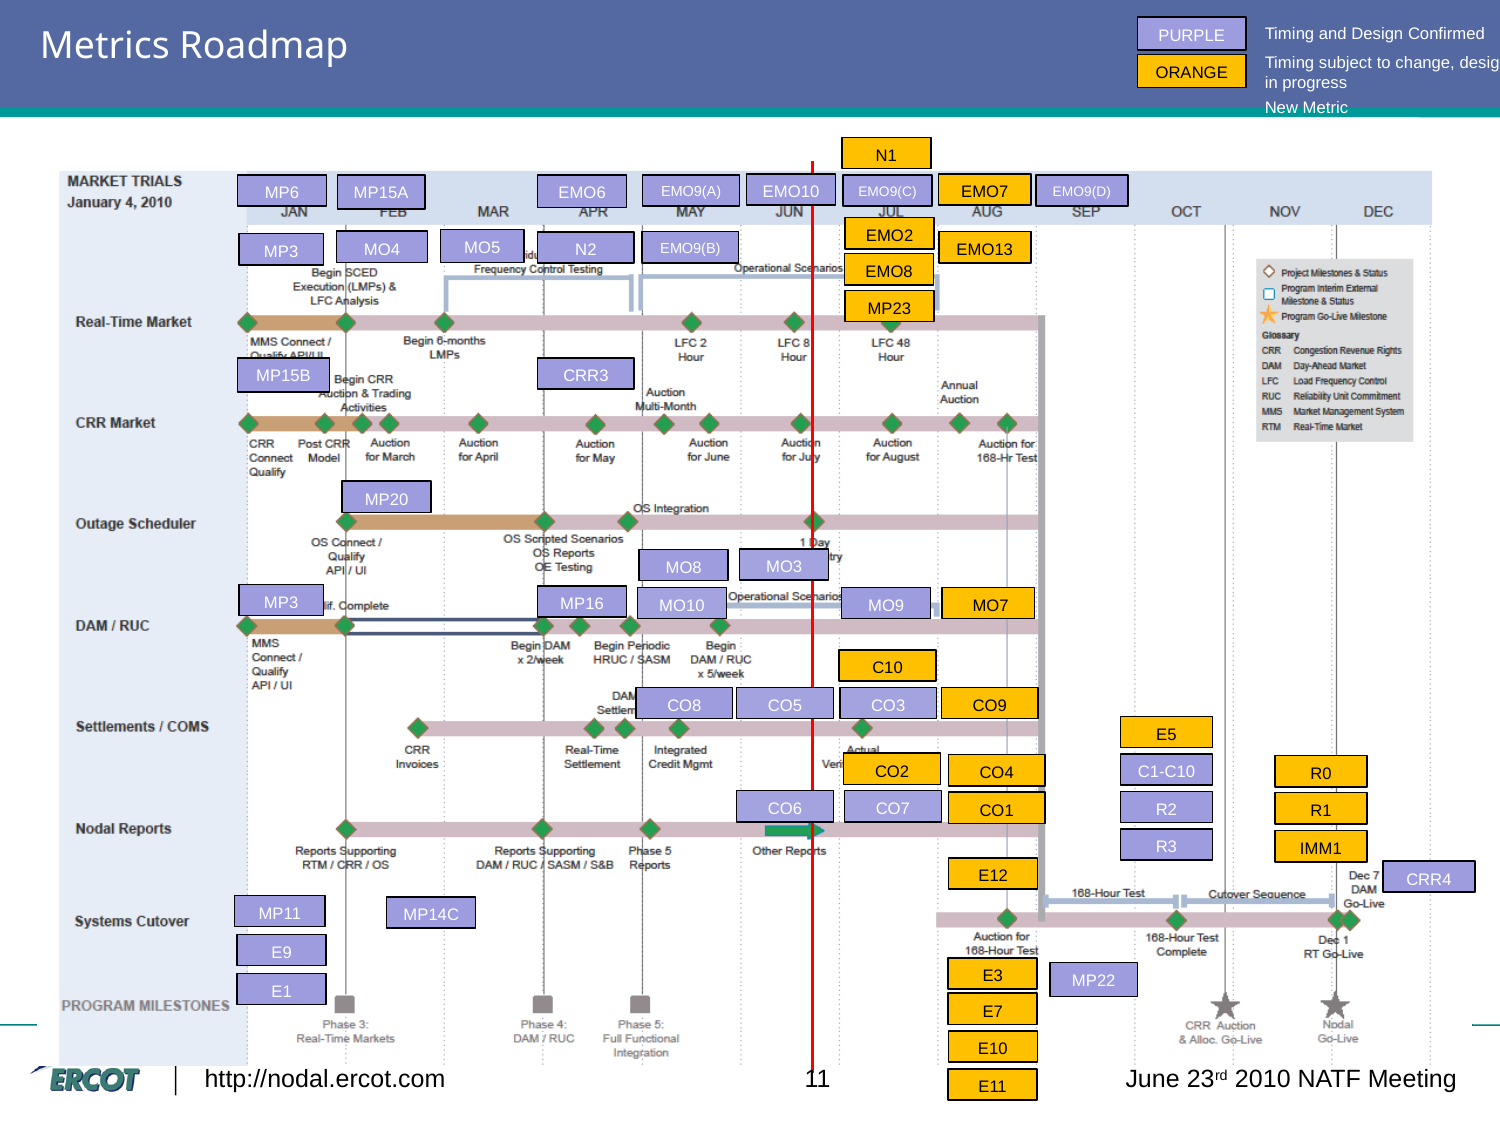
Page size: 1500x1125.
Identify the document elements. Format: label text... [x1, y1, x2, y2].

title Metrics Roadmap [24, 0, 1500, 87]
picture [24, 1041, 145, 1107]
text_box E11 [948, 1074, 1038, 1100]
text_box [37, 137, 1472, 1066]
text_box Timing and Design Confirmed [1250, 15, 1500, 44]
text_box ORANGE [1137, 54, 1247, 88]
text_box PURPLE [1137, 17, 1247, 50]
text_box New Metric [1250, 89, 1500, 125]
text_box Timing subject to change, design in progress [1250, 44, 1500, 89]
footer http://nodal.ercot.com 11 June 23rd 2010 NATF Meeting [189, 1069, 1476, 1125]
